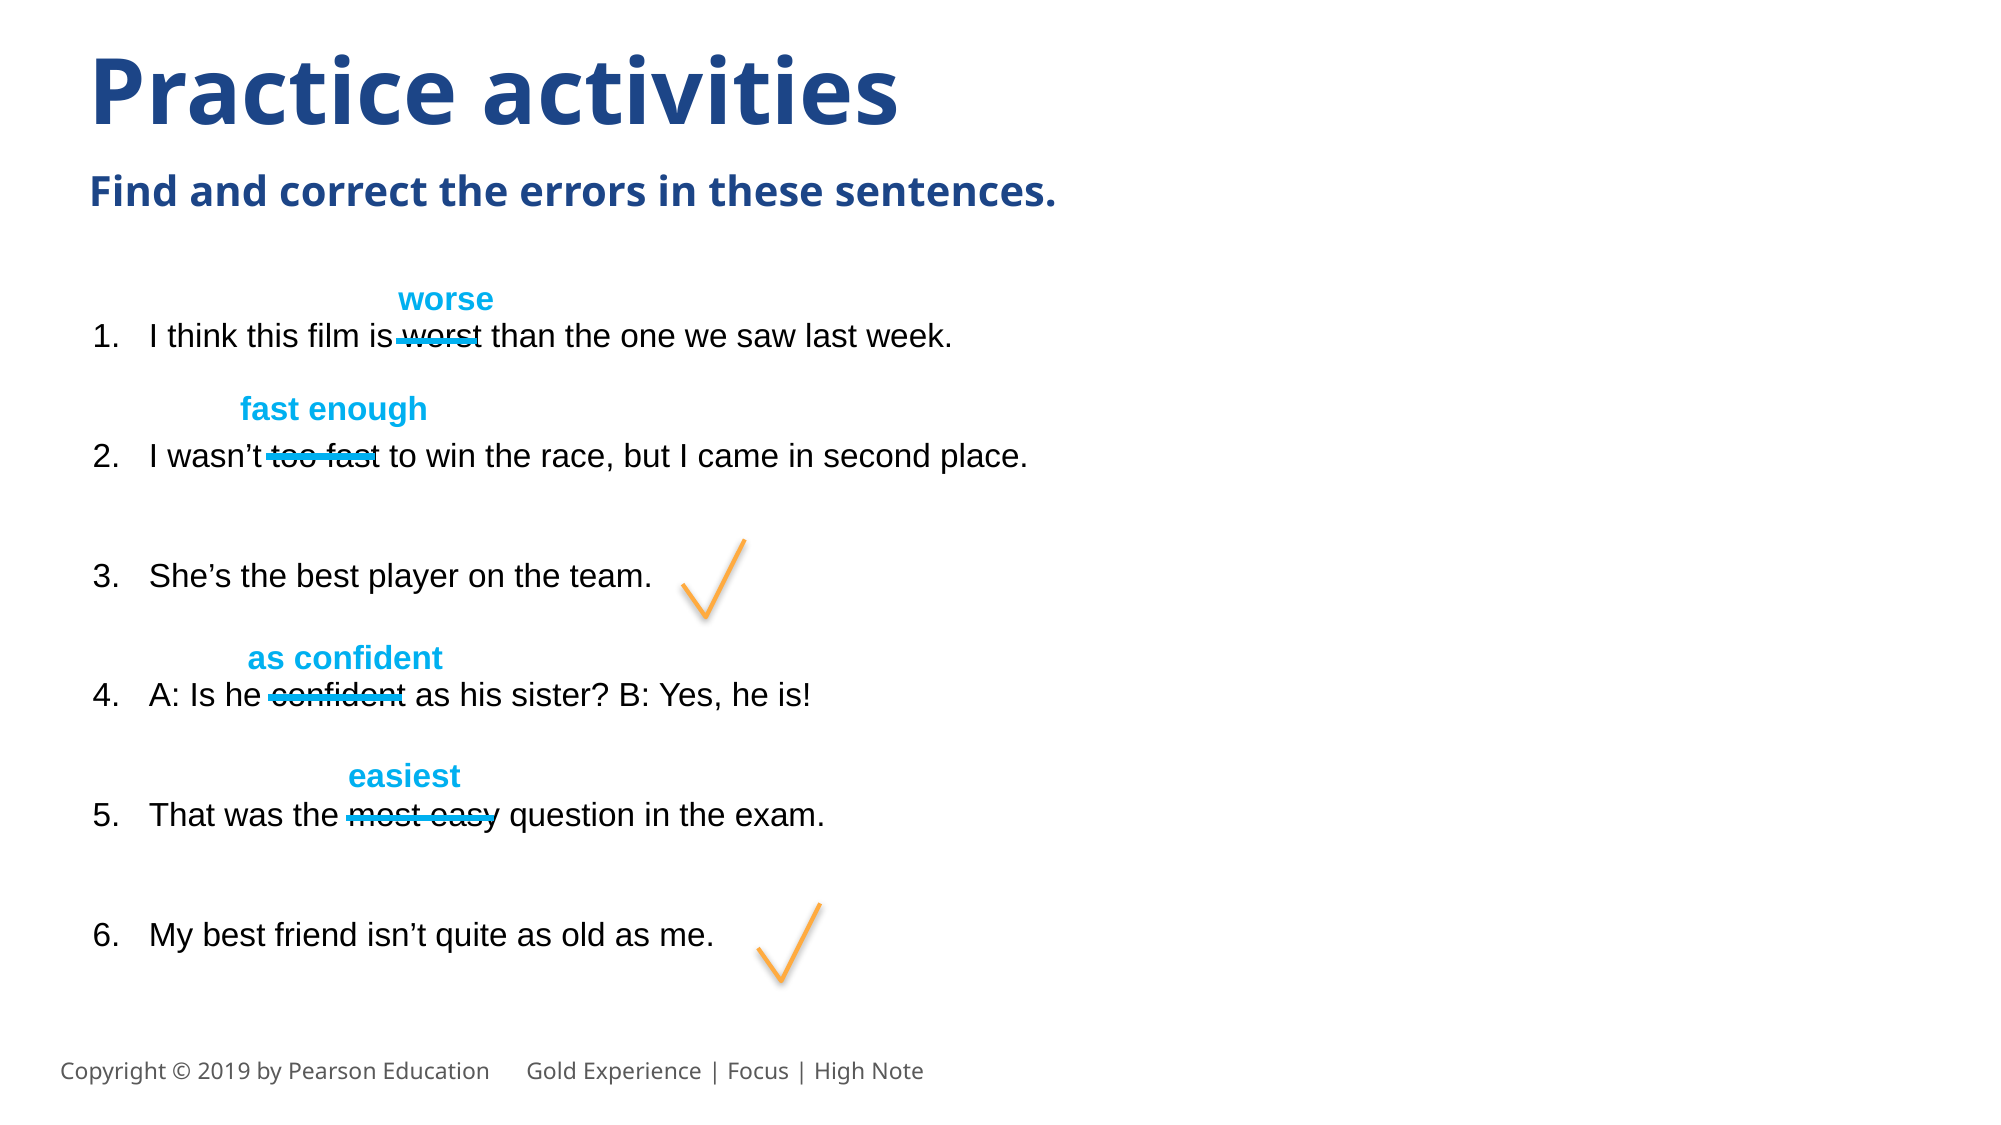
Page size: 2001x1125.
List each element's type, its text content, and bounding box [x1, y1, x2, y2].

text_box Find and correct the errors in these sentences. [73, 162, 1958, 231]
text_box I think this film is worst than the one we saw last week. I wasn’t too fast to win the race, but I came in second place. She’s the best player on the team. A: Is he confident as his sister? B: Yes, he is! That was the most easy question in the exam. My best friend isn’t quite as old as me. [78, 267, 1953, 1041]
footer Copyright © 2019 by Pearson Education Gold Experience | Focus | High Note [45, 1040, 1084, 1101]
text_box easiest [333, 746, 514, 801]
text_box fast enough [225, 379, 455, 435]
text_box [756, 902, 823, 984]
text_box as confident [232, 628, 477, 684]
text_box Practice activities [73, 37, 1181, 162]
text_box [680, 538, 747, 620]
text_box worse [383, 269, 564, 325]
